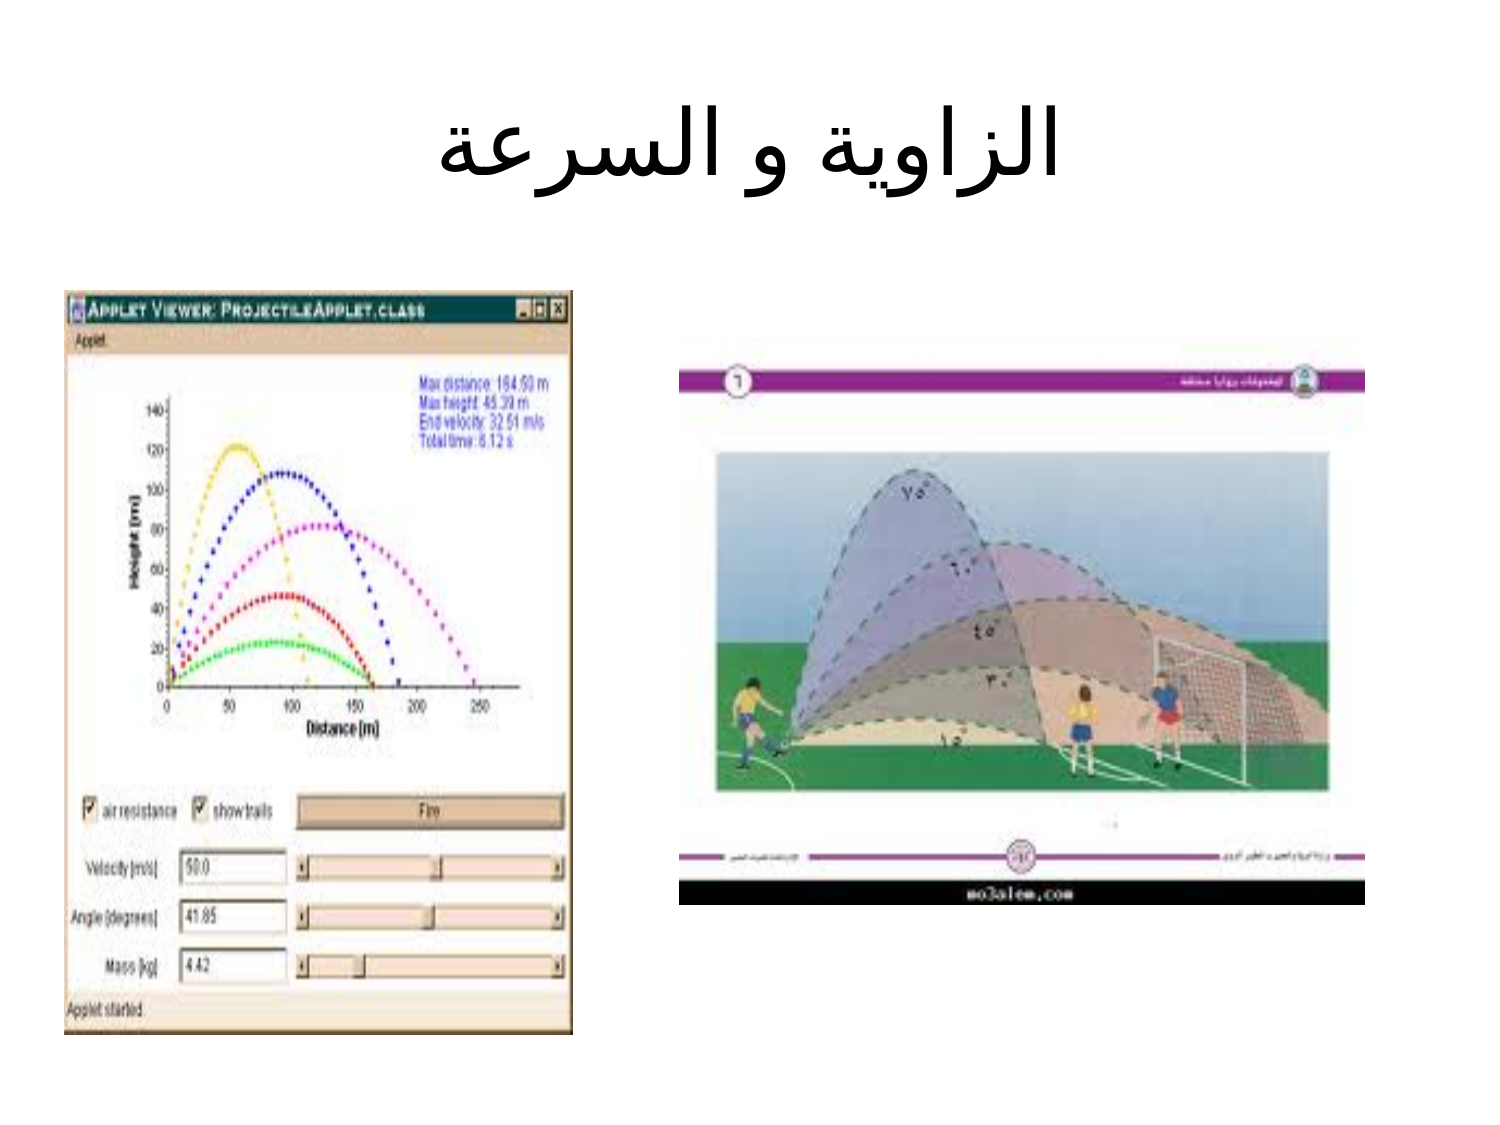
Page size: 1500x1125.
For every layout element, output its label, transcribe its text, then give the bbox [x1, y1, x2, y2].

picture [678, 337, 1365, 906]
title الزاوية و السرعة [75, 45, 1425, 233]
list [64, 290, 574, 1036]
